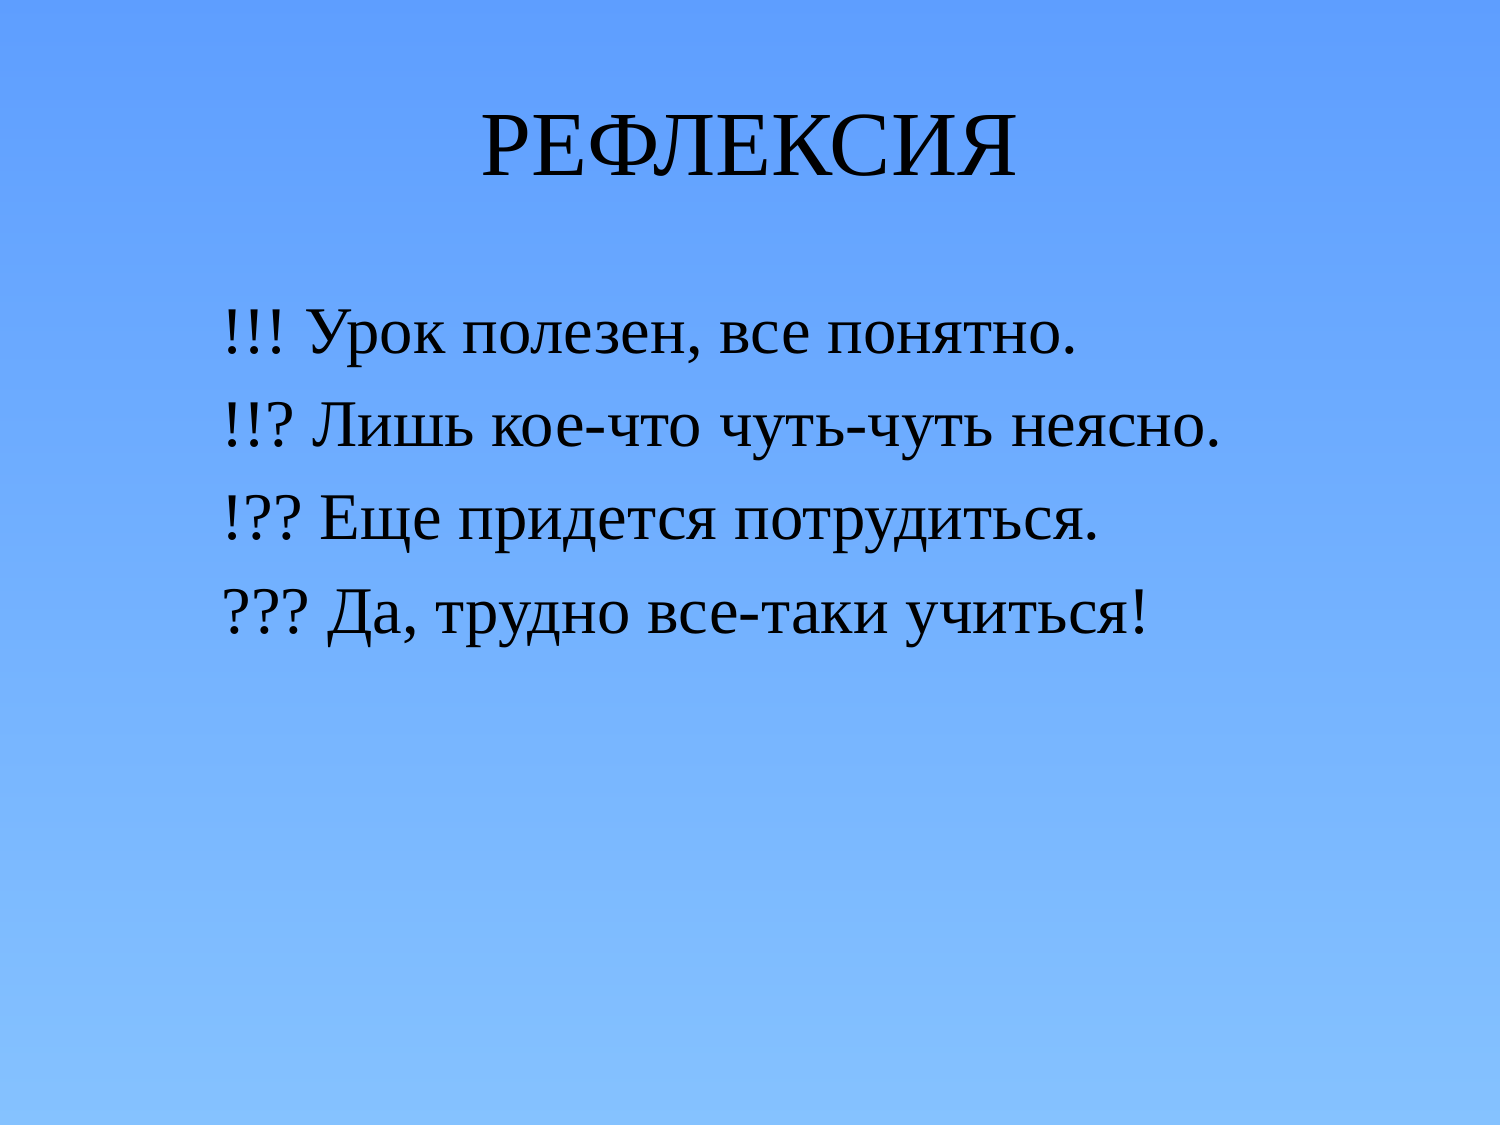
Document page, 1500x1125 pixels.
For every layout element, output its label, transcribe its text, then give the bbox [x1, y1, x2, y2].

title РЕФЛЕКСИЯ [75, 45, 1425, 233]
list !!! Урок полезен, все понятно. !!? Лишь кое-что чуть-чуть неясно. !?? Еще придется потрудиться. ??? Да, трудно все-таки учиться! [206, 278, 1248, 733]
